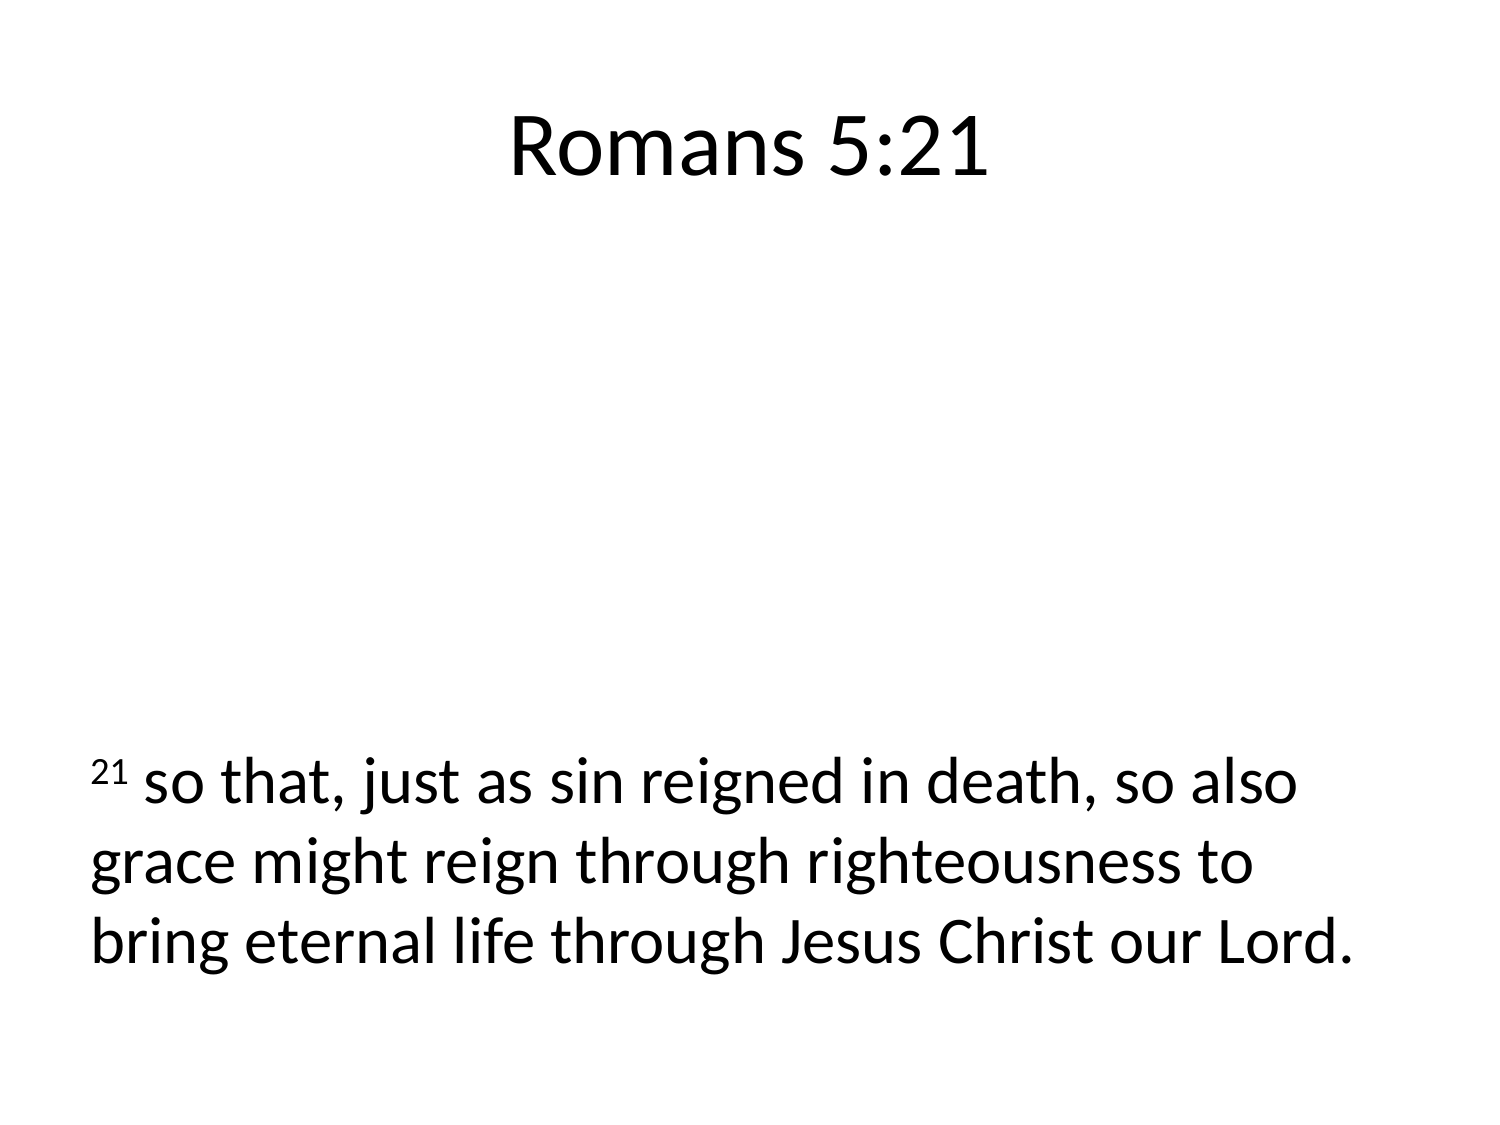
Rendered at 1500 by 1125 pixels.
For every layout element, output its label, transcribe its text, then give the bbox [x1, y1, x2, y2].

title Romans 5:21 [75, 45, 1425, 233]
list 21 so that, just as sin reigned in death, so also grace might reign through righteousness to bring eternal life through Jesus Christ our Lord. [75, 262, 1425, 1005]
